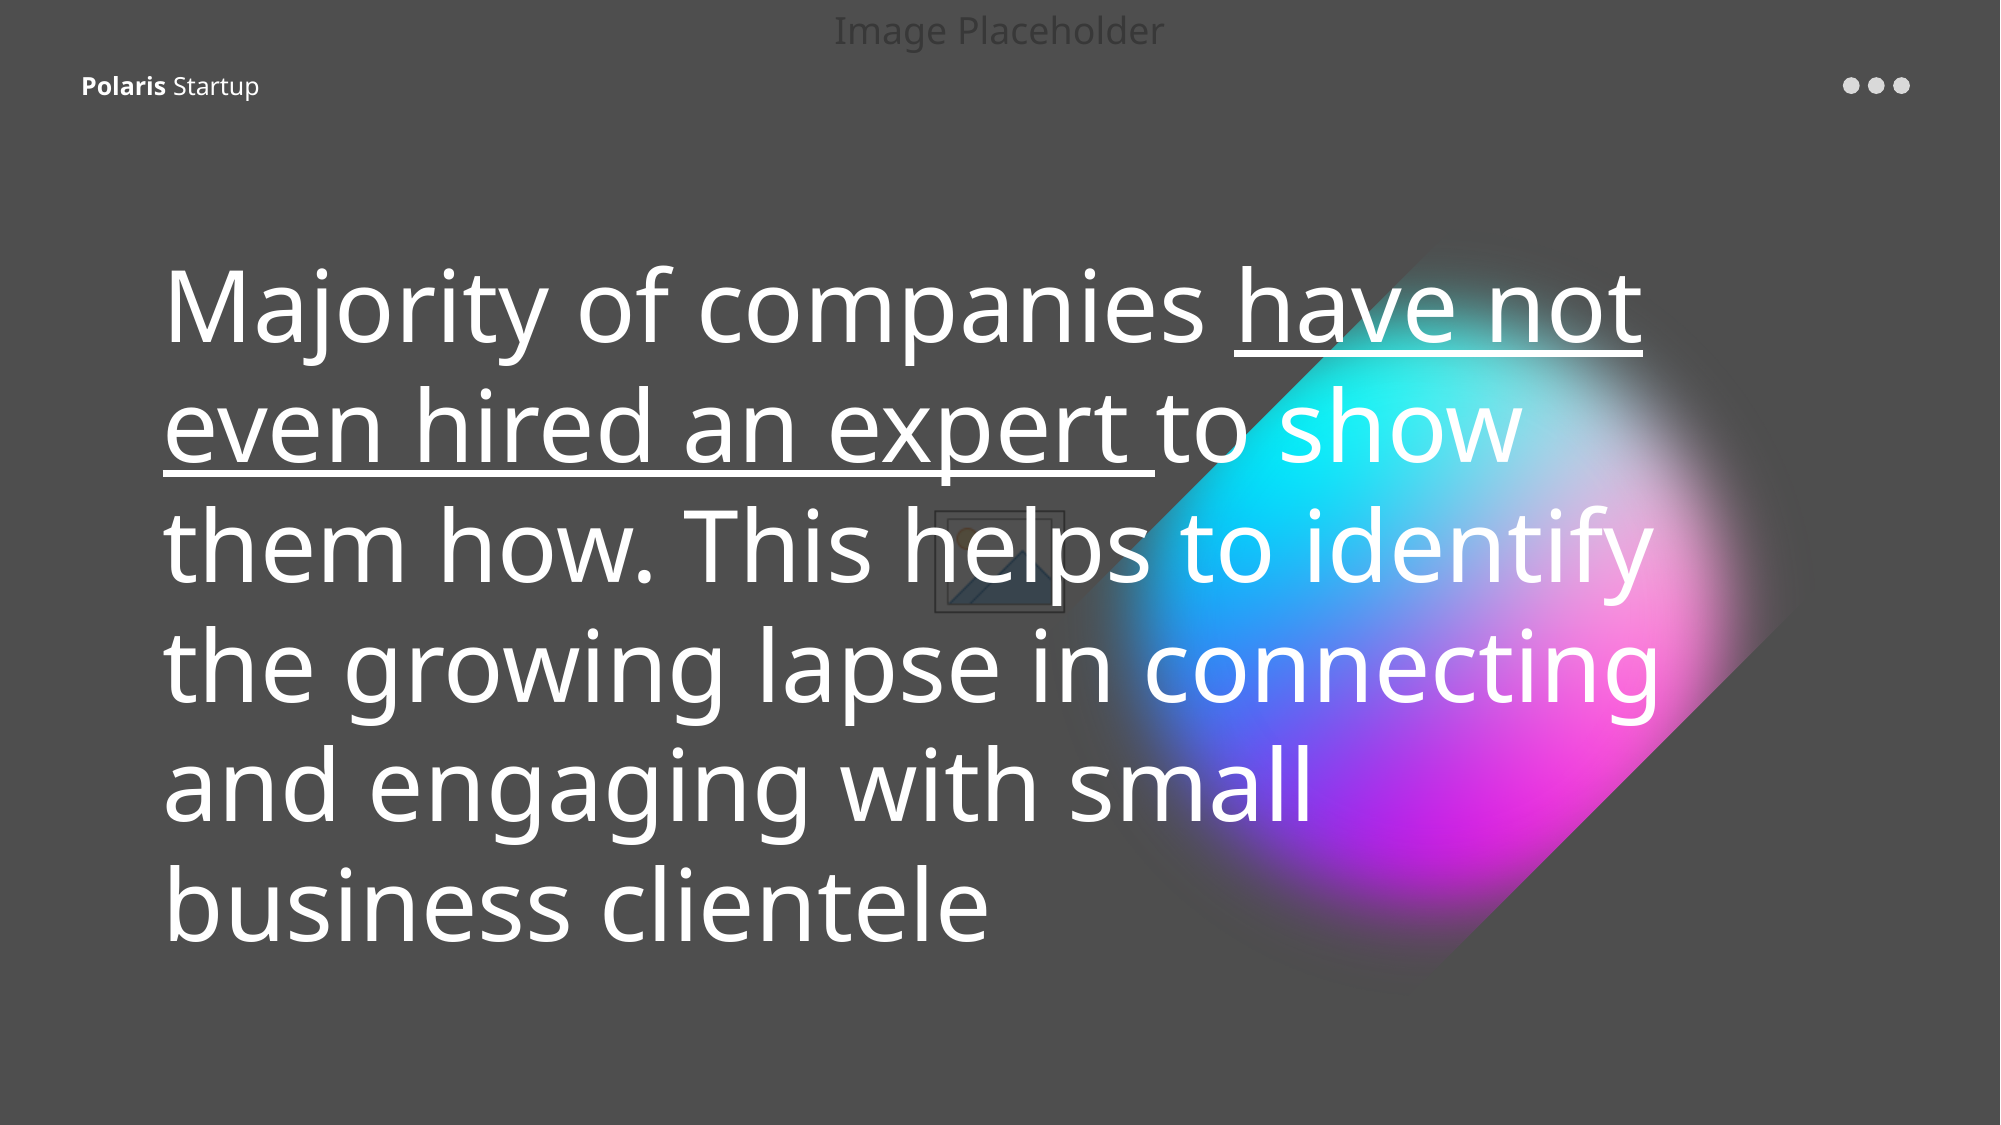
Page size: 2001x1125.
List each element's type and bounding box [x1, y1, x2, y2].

text_box [1842, 77, 1910, 94]
picture [0, 0, 2000, 1125]
